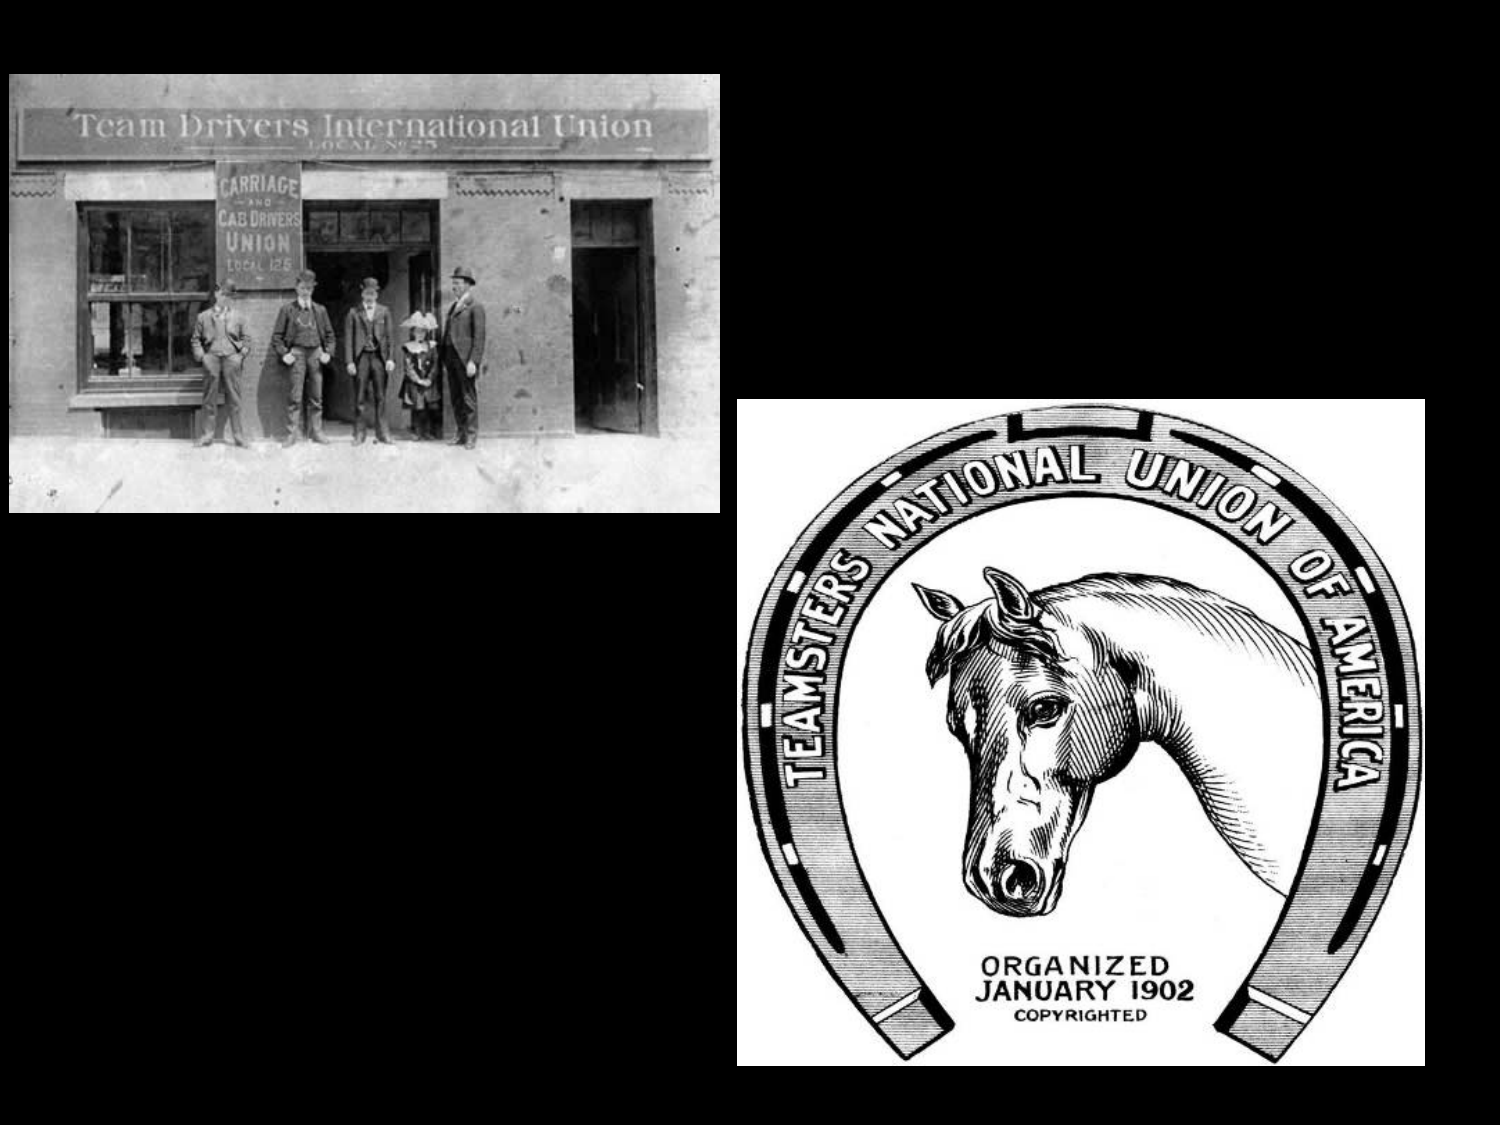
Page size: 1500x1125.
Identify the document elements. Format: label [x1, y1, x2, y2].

picture [737, 399, 1425, 1066]
picture [9, 74, 720, 513]
